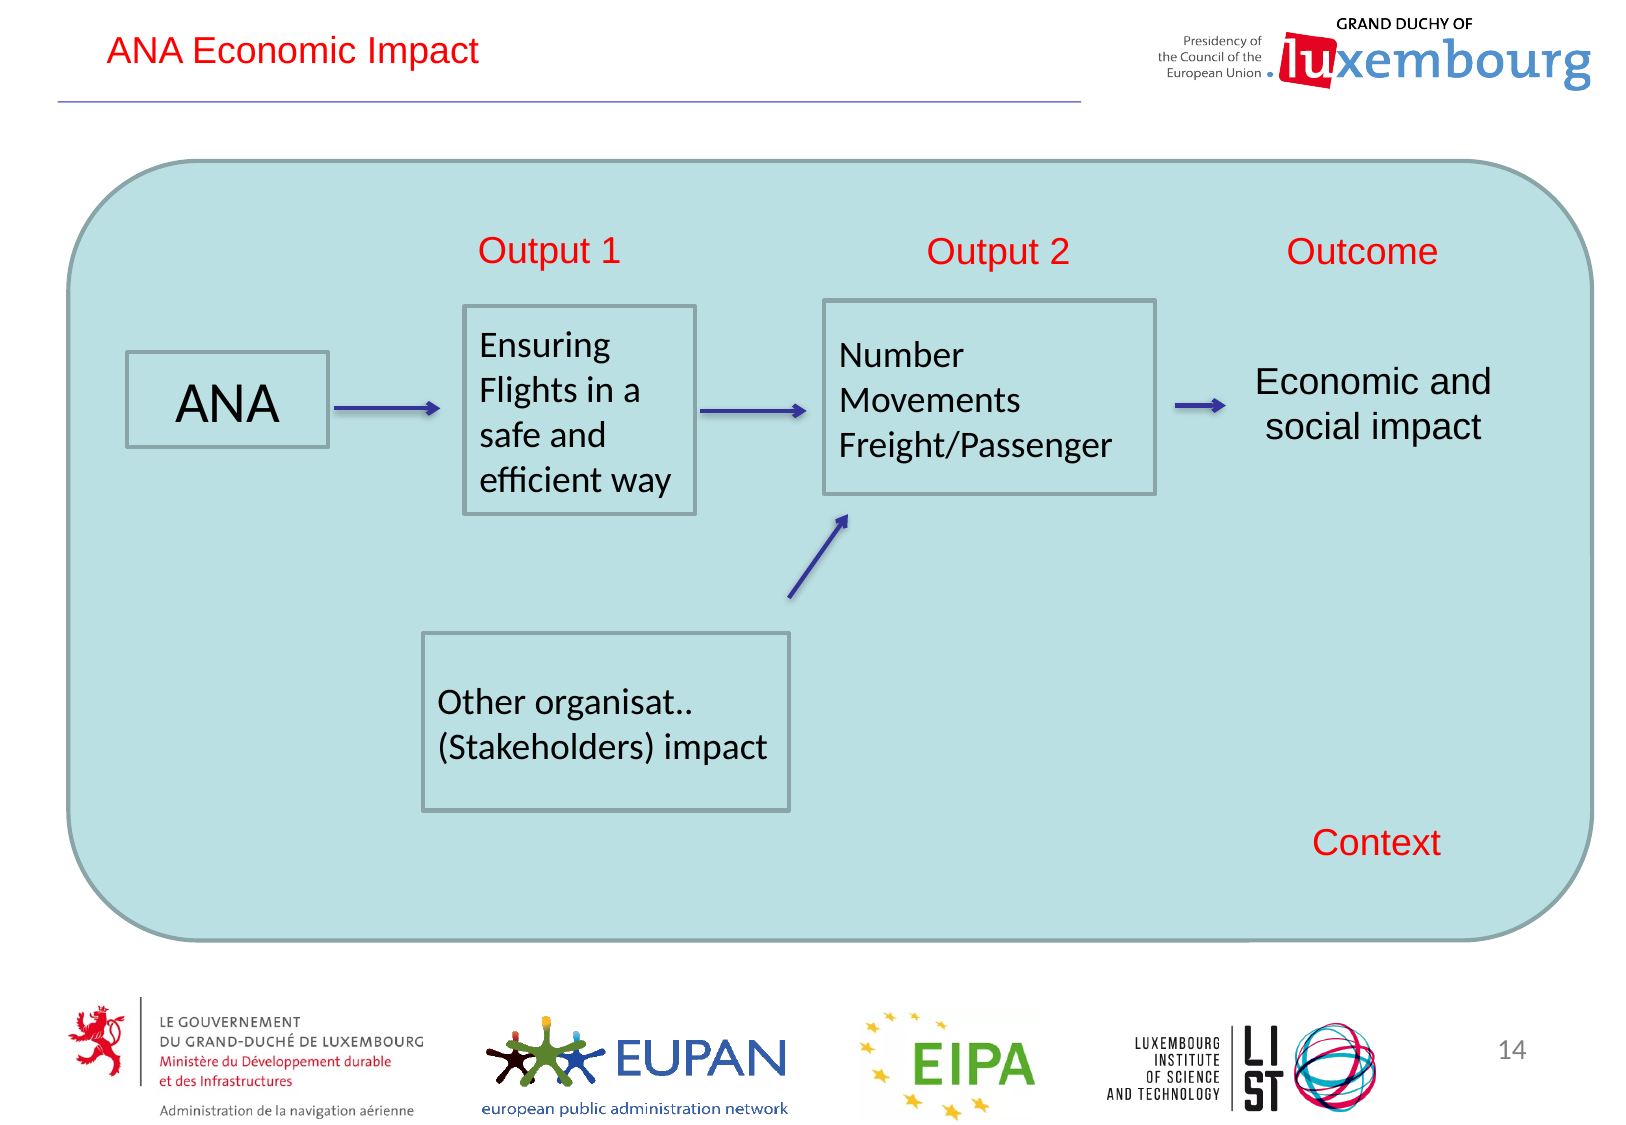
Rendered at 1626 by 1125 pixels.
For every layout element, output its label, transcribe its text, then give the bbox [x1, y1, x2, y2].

text_box Context [1225, 810, 1528, 871]
text_box Number Movements Freight/Passenger [822, 298, 1157, 496]
picture [68, 997, 423, 1120]
text_box Outcome [1212, 219, 1514, 280]
text_box Ensuring Flights in a safe and efficient way [462, 304, 697, 516]
text_box Output 1 [399, 218, 701, 279]
picture [482, 1016, 788, 1117]
text_box Output 2 [847, 219, 1150, 280]
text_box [788, 513, 849, 599]
text_box [66, 158, 1595, 943]
text_box Economic and social impact [1237, 349, 1510, 455]
text_box Other organisat.. (Stakeholders) impact [421, 631, 791, 813]
text_box ANA [125, 350, 330, 449]
slide_number 14 [1426, 1023, 1542, 1107]
text_box ANA Economic Impact [91, 19, 1073, 79]
picture [1158, 18, 1591, 91]
picture [1107, 1023, 1376, 1112]
picture [859, 1012, 1035, 1121]
